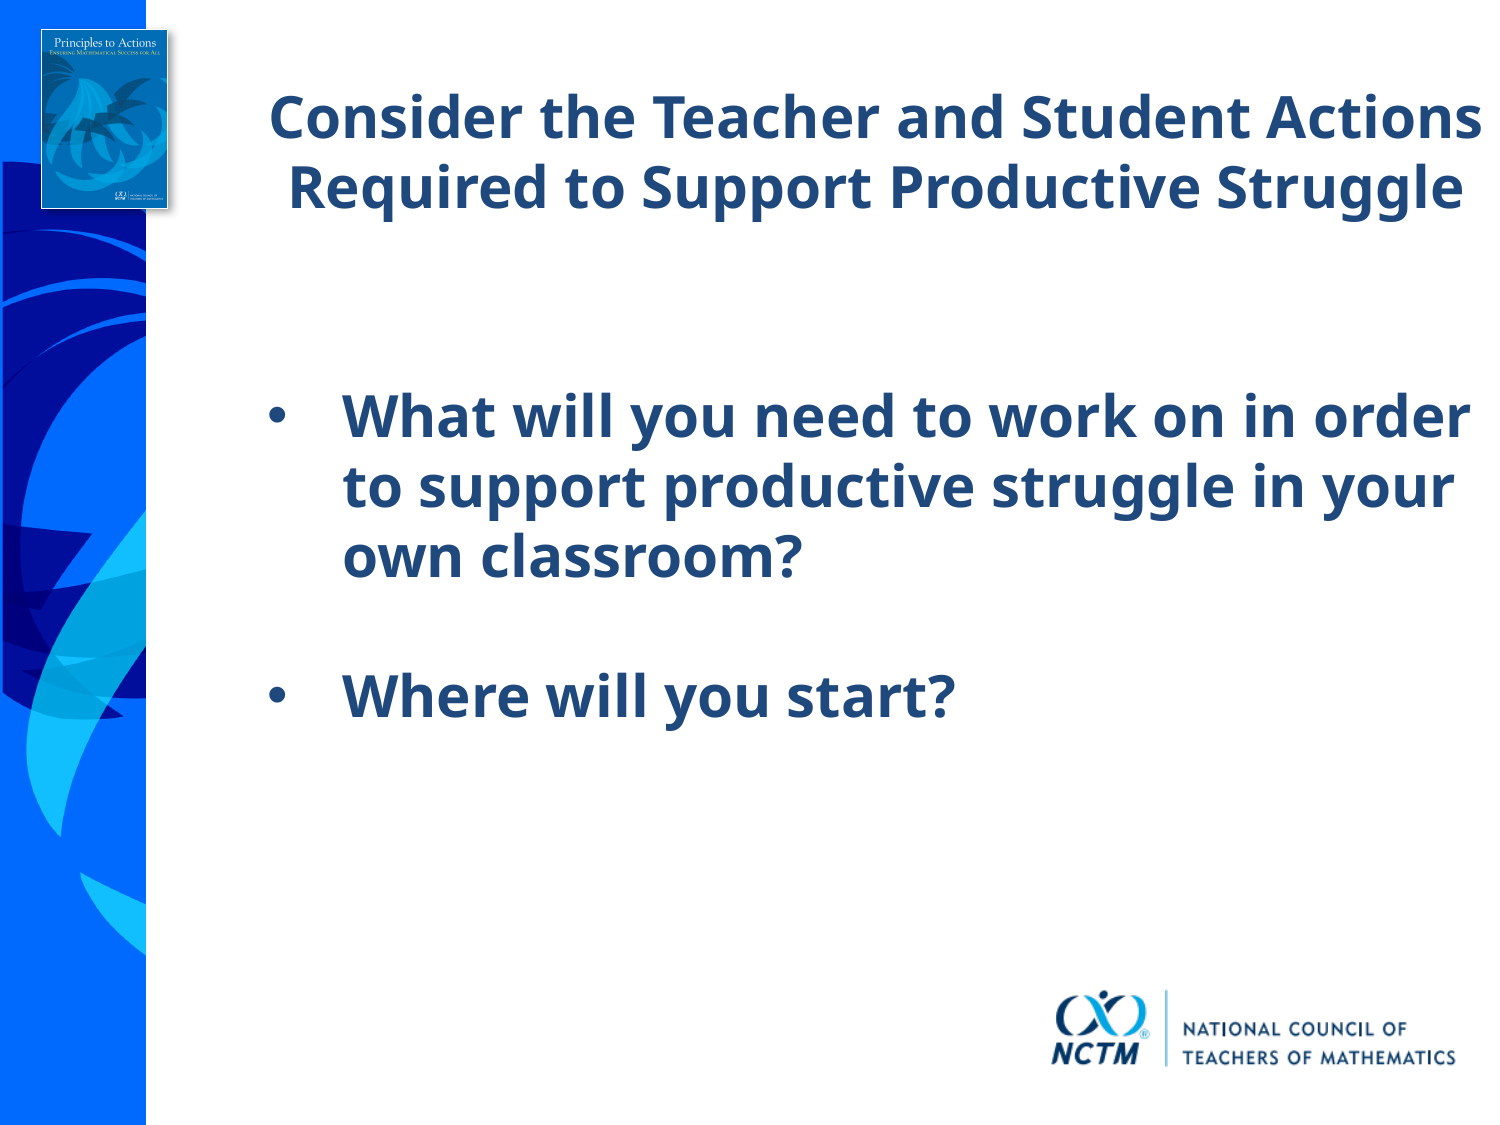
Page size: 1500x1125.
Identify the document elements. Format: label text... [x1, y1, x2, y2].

picture [1034, 969, 1474, 1085]
text_box [185, 246, 1477, 935]
picture [0, 0, 168, 1125]
text_box Consider the Teacher and Student Actions Required to Support Productive Struggle What will you need to work on in order to support productive struggle in your own classroom? Where will you start? [252, 128, 1500, 682]
